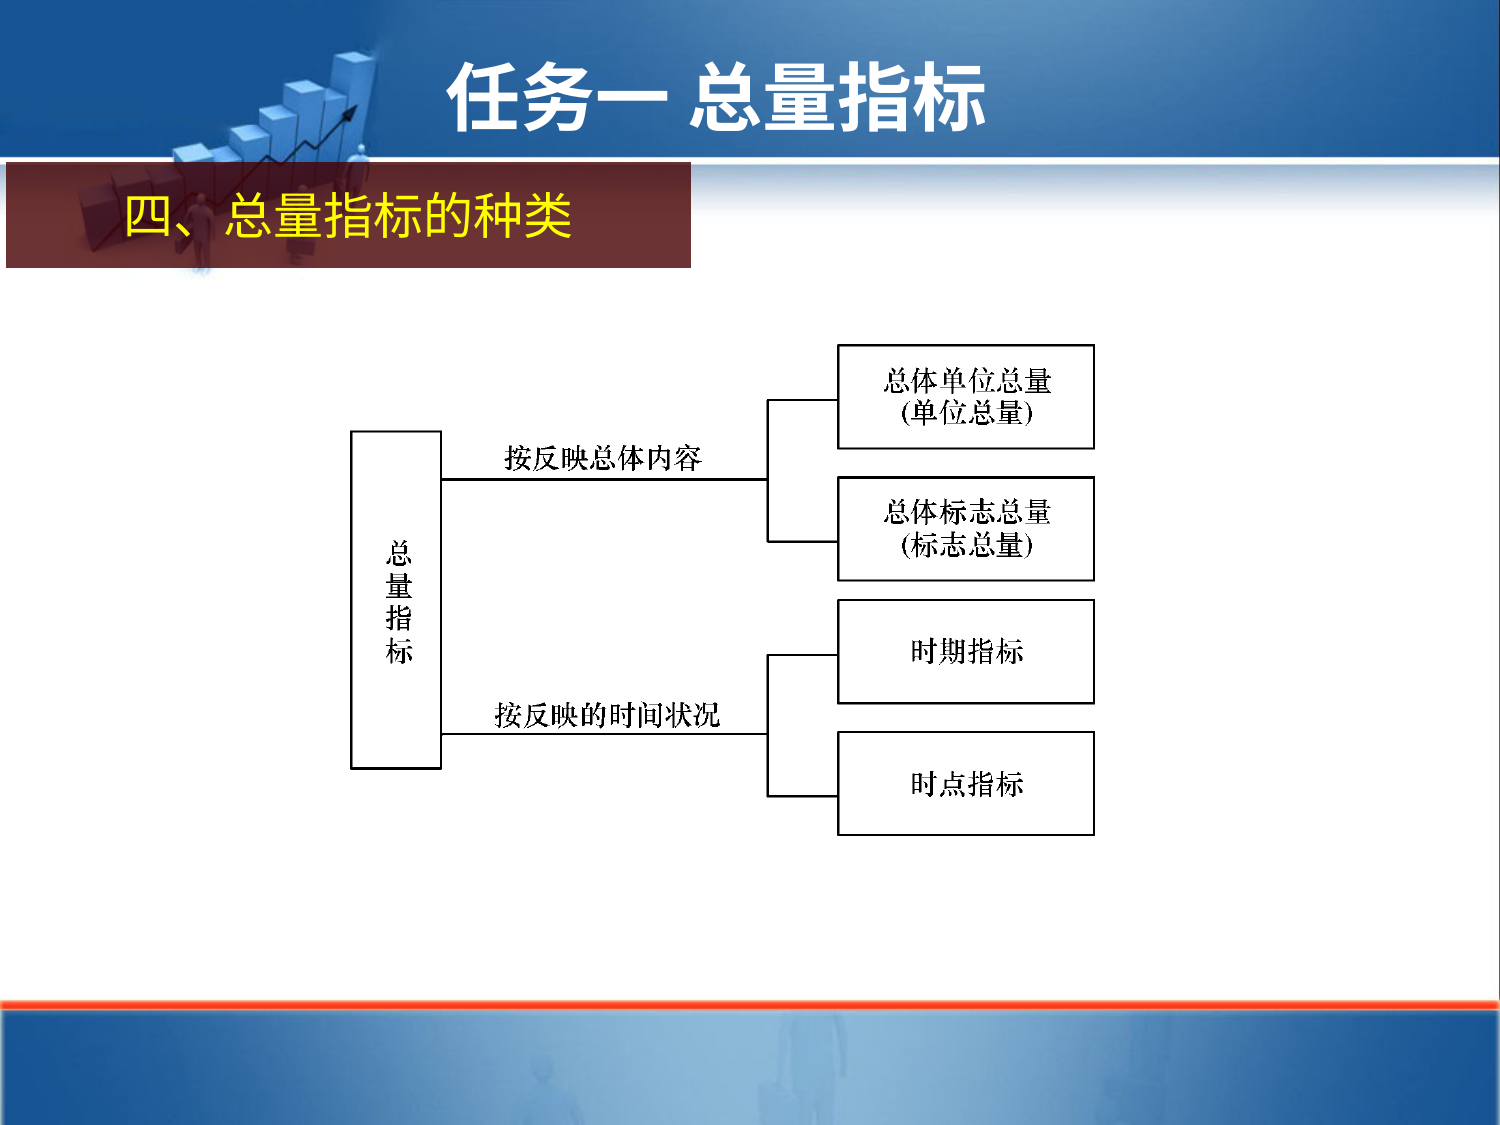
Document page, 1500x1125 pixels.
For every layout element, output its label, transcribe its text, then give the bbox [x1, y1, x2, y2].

picture [0, 0, 1500, 1125]
text_box 四、总量指标的种类 [6, 162, 691, 268]
text_box 任务一 总量指标 [395, 42, 1500, 148]
